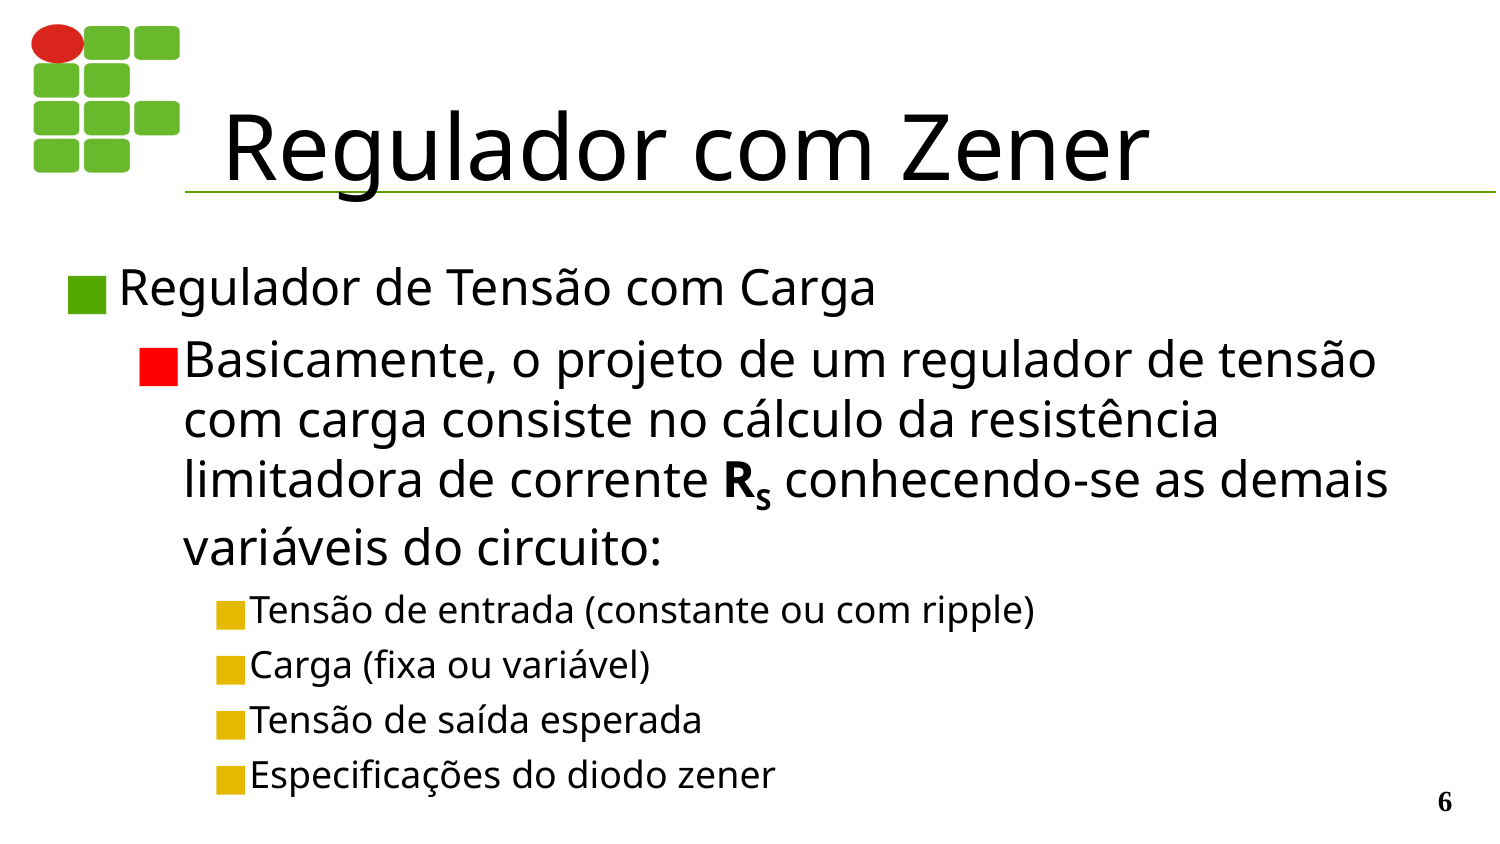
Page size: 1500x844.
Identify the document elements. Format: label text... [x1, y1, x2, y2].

picture [29, 23, 182, 174]
list Regulador de Tensão com Carga Basicamente, o projeto de um regulador de tensão com carga consiste no cálculo da resistência limitadora de corrente RS conhecendo-se as demais variáveis do circuito: Tensão de entrada (constante ou com ripple) Carga (fixa ou variável) Tensão de saída esperada Especificações do diodo zener [46, 248, 1469, 774]
text_box ‹#› [1155, 774, 1468, 825]
title Regulador com Zener [206, 26, 1468, 207]
